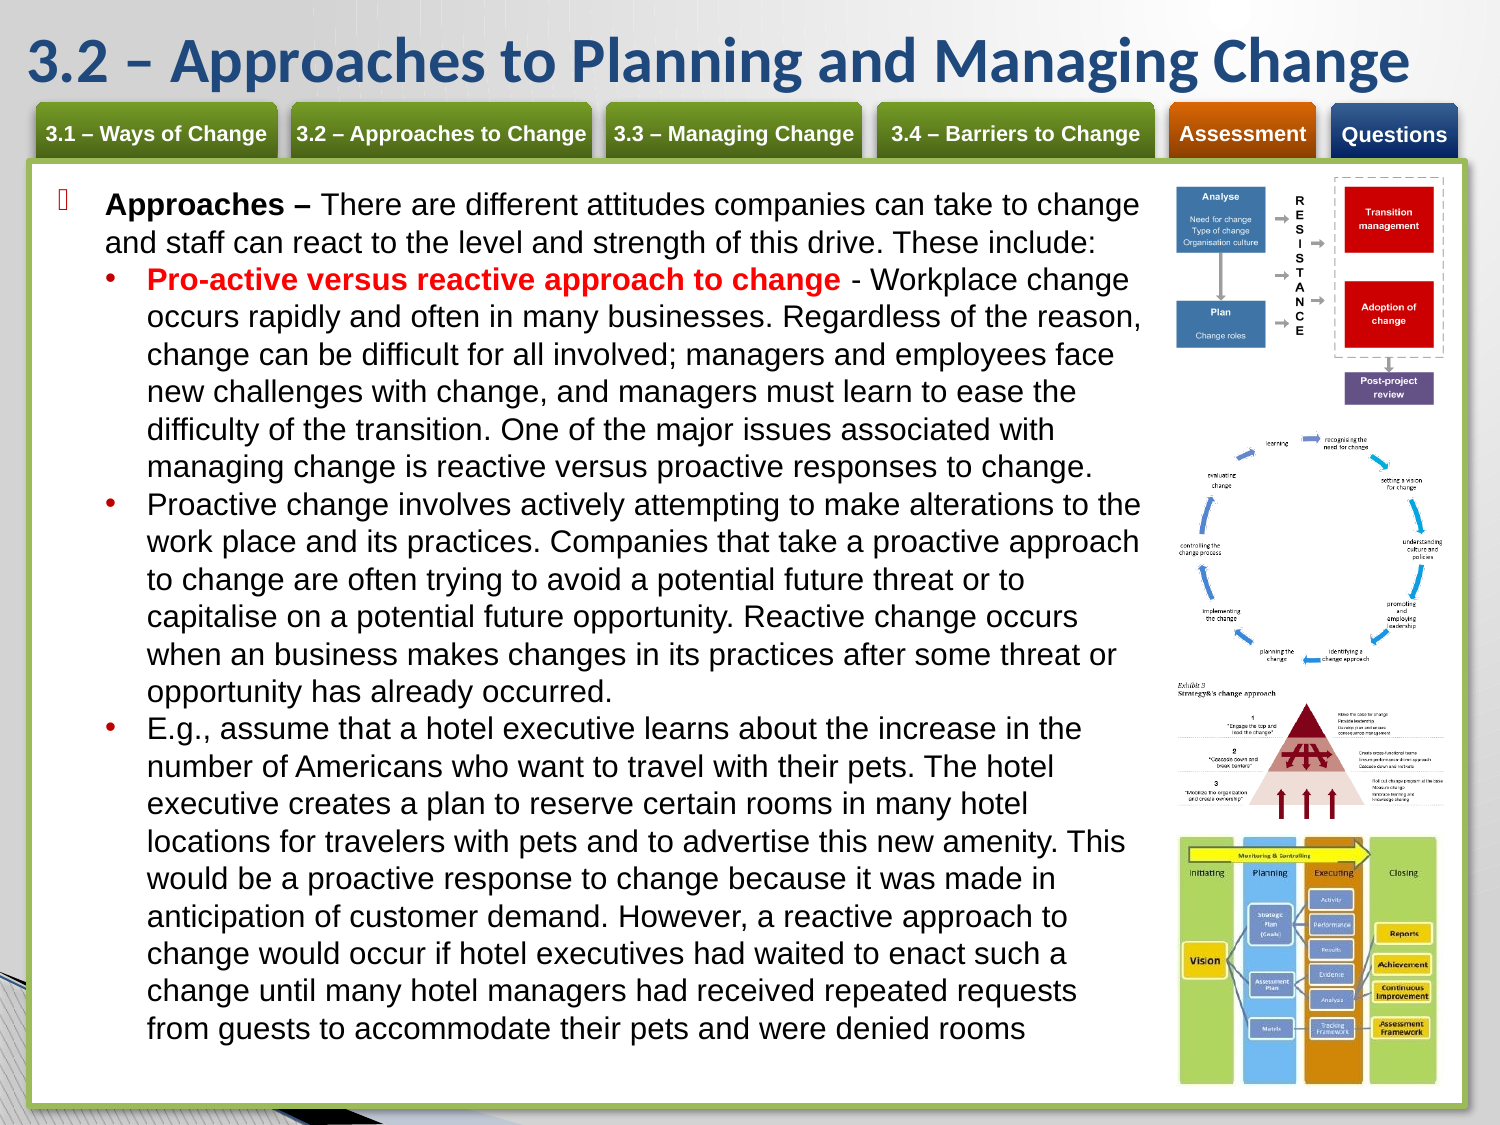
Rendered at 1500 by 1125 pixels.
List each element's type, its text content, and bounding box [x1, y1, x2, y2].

picture [1176, 176, 1444, 405]
picture [281, 1114, 303, 1125]
title 3.2 – Approaches to Planning and Managing Change [11, 11, 1465, 102]
text_box Approaches – There are different attitudes companies can take to change and staff can react to the level and strength of this drive. These include: Pro-active versus reactive approach to change - Workplace change occurs rapidly and often in many businesses. Regardless of the reason, change can be difficult for all involved; managers and employees face new challenges with change, and managers must learn to ease the difficulty of the transition. One of the major issues associated with managing change is reactive versus proactive responses to change. Proactive change involves actively attempting to make alterations to the work place and its practices. Companies that take a proactive approach to change are often trying to avoid a potential future threat or to capitalise on a potential future opportunity. Reactive change occurs when an business makes changes in its practices after some threat or opportunity has already occurred. E.g., assume that a hotel executive learns about the increase in the number of Americans who want to travel with their pets. The hotel executive creates a plan to reserve certain rooms in many hotel locations for travelers with pets and to advertise this new amenity. This would be a proactive response to change because it was made in anticipation of customer demand. However, a reactive approach to change would occur if hotel executives had waited to enact such a change until many hotel managers had received repeated requests from guests to accommodate their pets and were denied rooms [43, 176, 1164, 1053]
picture [1176, 428, 1444, 670]
picture [1176, 833, 1444, 1088]
picture [1176, 680, 1444, 820]
